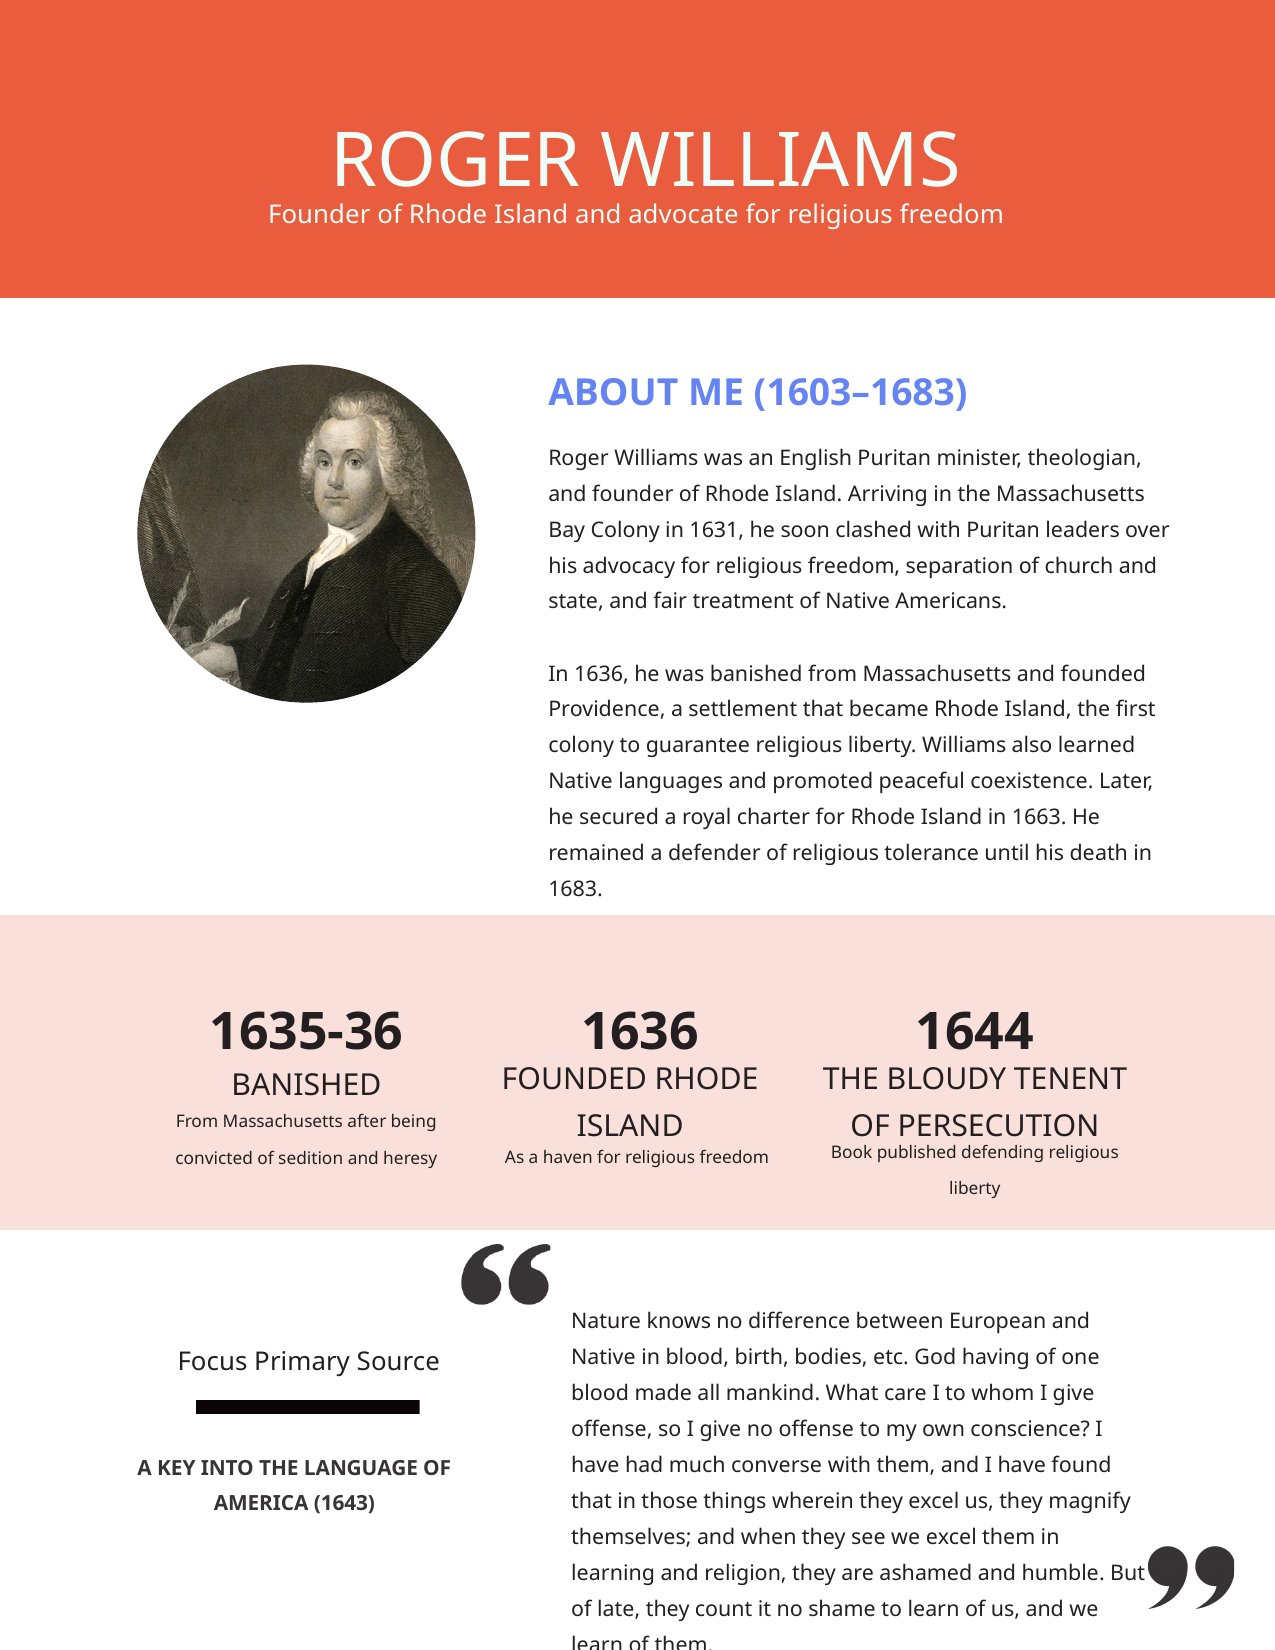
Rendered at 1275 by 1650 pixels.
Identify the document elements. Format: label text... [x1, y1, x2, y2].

text_box FOUNDED RHODE ISLAND [475, 1048, 785, 1143]
text_box Roger Williams was an English Puritan minister, theologian, and founder of Rhode Island. Arriving in the Massachusetts Bay Colony in 1631, he soon clashed with Puritan leaders over his advocacy for religious freedom, separation of church and state, and fair treatment of Native Americans. In 1636, he was banished from Massachusetts and founded Providence, a settlement that became Rhode Island, the first colony to guarantee religious liberty. Williams also learned Native languages and promoted peaceful coexistence. Later, he secured a royal charter for Rhode Island in 1663. He remained a defender of religious tolerance until his death in 1683. [548, 433, 1177, 901]
text_box 1636 [495, 972, 785, 1048]
text_box ROGER WILLIAMS [166, 73, 1126, 202]
text_box [196, 1400, 420, 1415]
text_box ABOUT ME (1603–1683) [548, 350, 1175, 413]
text_box [461, 1244, 551, 1305]
text_box Founder of Rhode Island and advocate for religious freedom [237, 185, 1037, 230]
text_box From Massachusetts after being convicted of sedition and heresy [172, 1094, 441, 1168]
text_box BANISHED [169, 1037, 444, 1102]
text_box [1147, 1546, 1235, 1609]
text_box Nature knows no difference between European and Native in blood, birth, bodies, etc. God having of one blood made all mankind. What care I to whom I give offense, so I give no offense to my own conscience? I have had much converse with them, and I have found that in those things wherein they excel us, they magnify themselves; and when they see we excel them in learning and religion, they are ashamed and humble. But of late, they count it no shame to learn of us, and we learn of them. [571, 1296, 1148, 1650]
text_box THE BLOUDY TENENT OF PERSECUTION [806, 1048, 1144, 1143]
text_box [0, 0, 1275, 298]
text_box 1635-36 [161, 972, 452, 1060]
text_box Focus Primary Source [159, 1332, 459, 1376]
text_box [0, 915, 1275, 1230]
text_box 1644 [830, 972, 1120, 1048]
text_box A KEY INTO THE LANGUAGE OF AMERICA (1643) [127, 1444, 462, 1515]
text_box Book published defending religious liberty [827, 1124, 1122, 1199]
text_box As a haven for religious freedom [490, 1129, 784, 1167]
text_box [137, 364, 476, 703]
